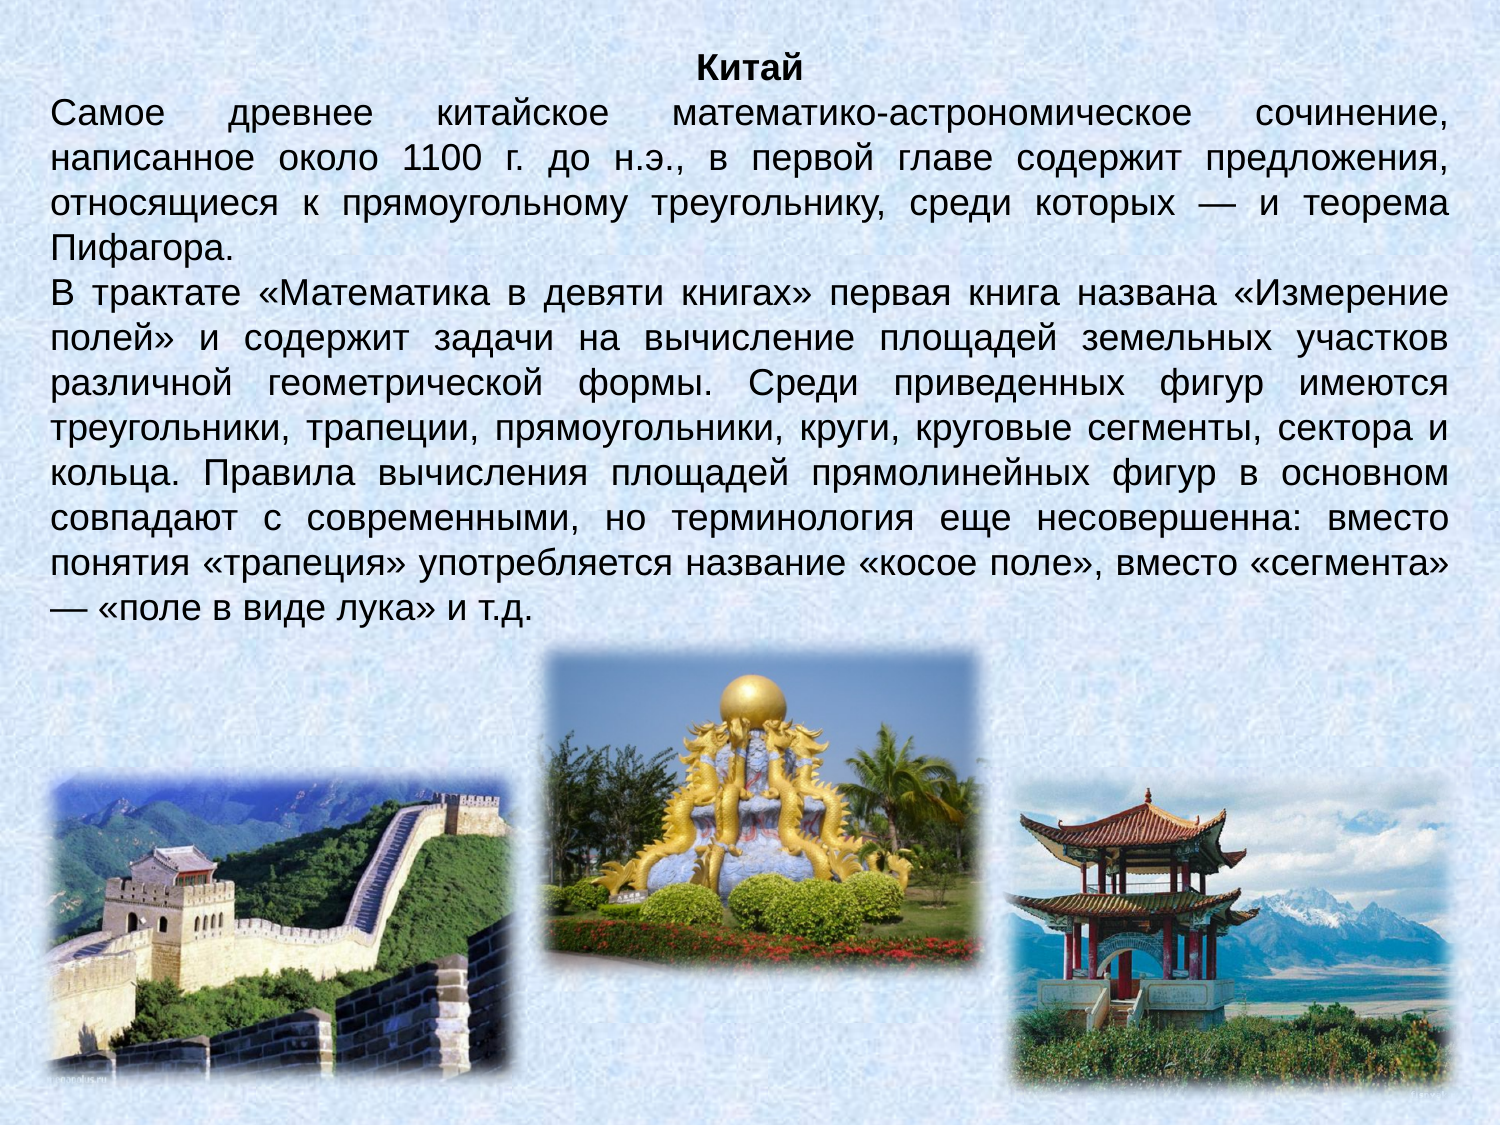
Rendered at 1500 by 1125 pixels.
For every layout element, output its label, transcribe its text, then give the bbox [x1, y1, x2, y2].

picture [0, 0, 1500, 1125]
text_box Китай Самое древнее китайское математико-астрономическое сочинение, написанное около 1100 г. до н.э., в первой главе содержит предложения, относящиеся к прямоугольному треугольнику, среди которых — и теорема Пифагора. В трактате «Математика в девяти книгах» первая книга названа «Измерение полей» и содержит задачи на вычисление площадей земельных участков различной геометрической формы. Среди приведенных фигур имеются треугольники, трапеции, прямоугольники, круги, круговые сегменты, сектора и кольца. Правила вычисления площадей прямолинейных фигур в основном совпадают с современными, но терминология еще несовершенна: вместо понятия «трапеция» употребляется название «косое поле», вместо «сегмента» — «поле в виде лука» и т.д. [35, 35, 1465, 680]
